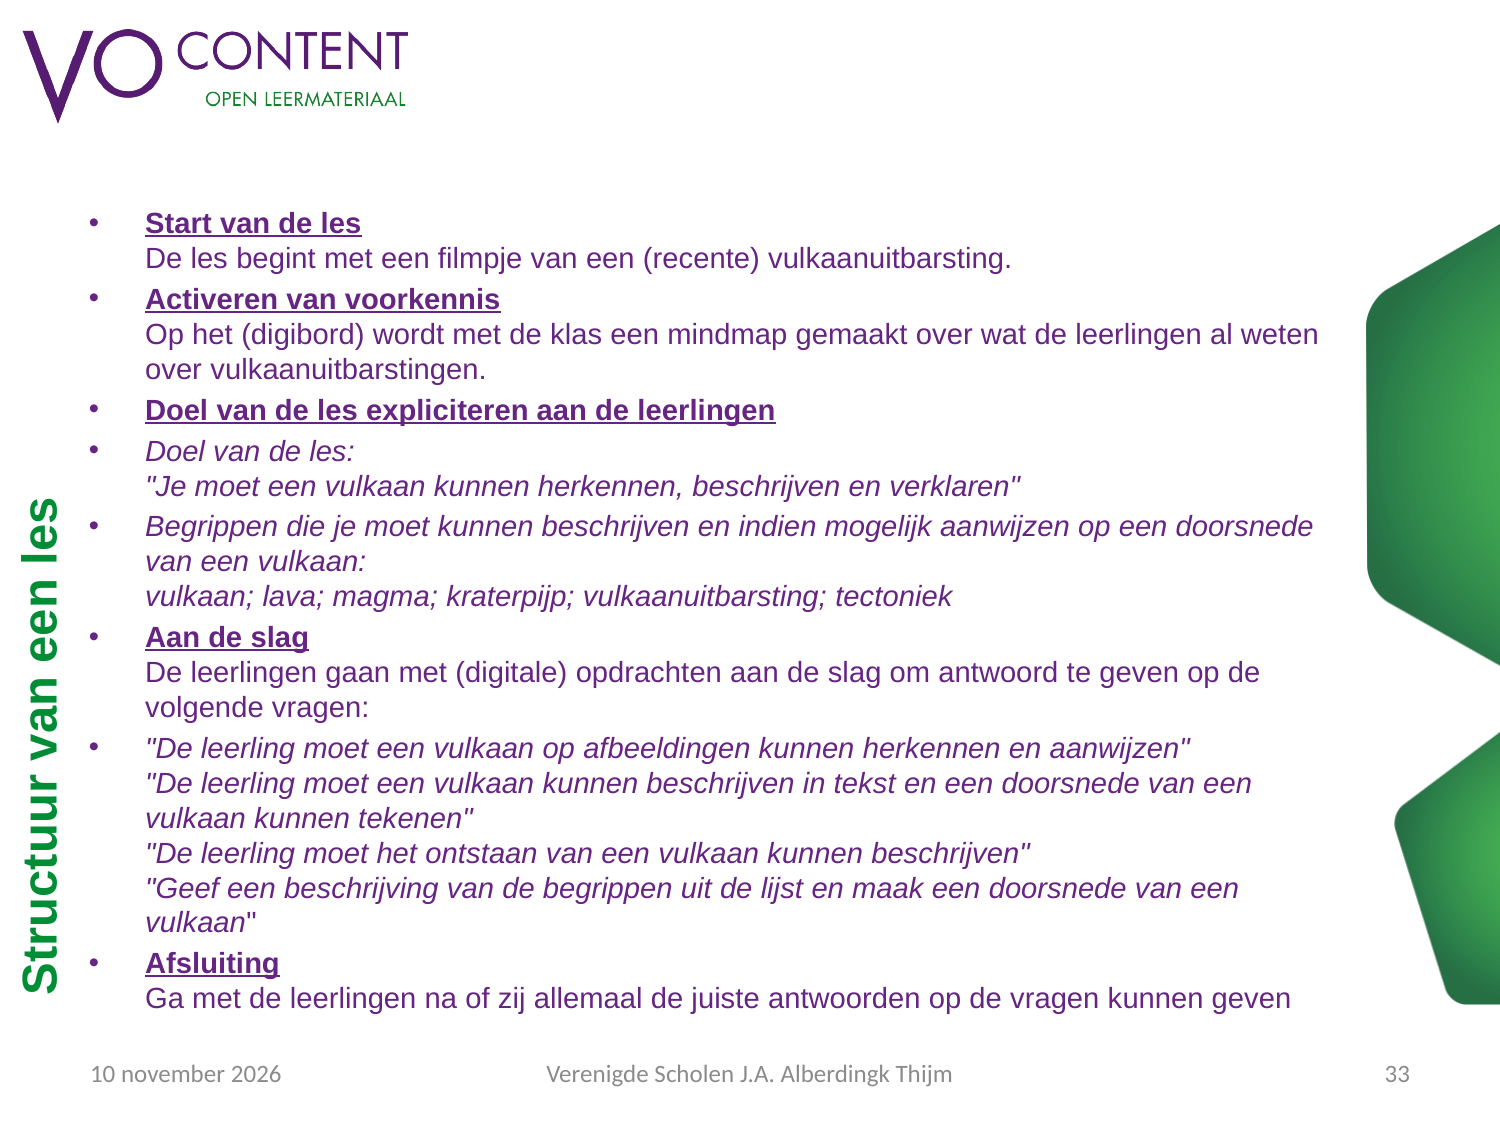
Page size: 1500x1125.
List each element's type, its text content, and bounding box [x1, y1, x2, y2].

slide_number 33 [1074, 1042, 1425, 1103]
picture [1366, 222, 1500, 1005]
title Structuur van een les [0, 0, 75, 1011]
list Start van de les De les begint met een filmpje van een (recente) vulkaanuitbarsting. Activeren van voorkennis Op het (digibord) wordt met de klas een mindmap gemaakt over wat de leerlingen al weten over vulkaanuitbarstingen. Doel van de les expliciteren aan de leerlingen Doel van de les: "Je moet een vulkaan kunnen herkennen, beschrijven en verklaren" Begrippen die je moet kunnen beschrijven en indien mogelijk aanwijzen op een doorsnede van een vulkaan: vulkaan; lava; magma; kraterpijp; vulkaanuitbarsting; tectoniek Aan de slag De leerlingen gaan met (digitale) opdrachten aan de slag om antwoord te geven op de volgende vragen: "De leerling moet een vulkaan op afbeeldingen kunnen herkennen en aanwijzen" "De leerling moet een vulkaan kunnen beschrijven in tekst en een doorsnede van een vulkaan kunnen tekenen" "De leerling moet het ontstaan van een vulkaan kunnen beschrijven" "Geef een beschrijving van de begrippen uit de lijst en maak een doorsnede van een vulkaan" Afsluiting Ga met de leerlingen na of zij allemaal de juiste antwoorden op de vragen kunnen geven [74, 197, 1364, 1043]
picture [75, 29, 408, 124]
footer Verenigde Scholen J.A. Alberdingk Thijm [512, 1042, 988, 1103]
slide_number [75, 1042, 425, 1103]
